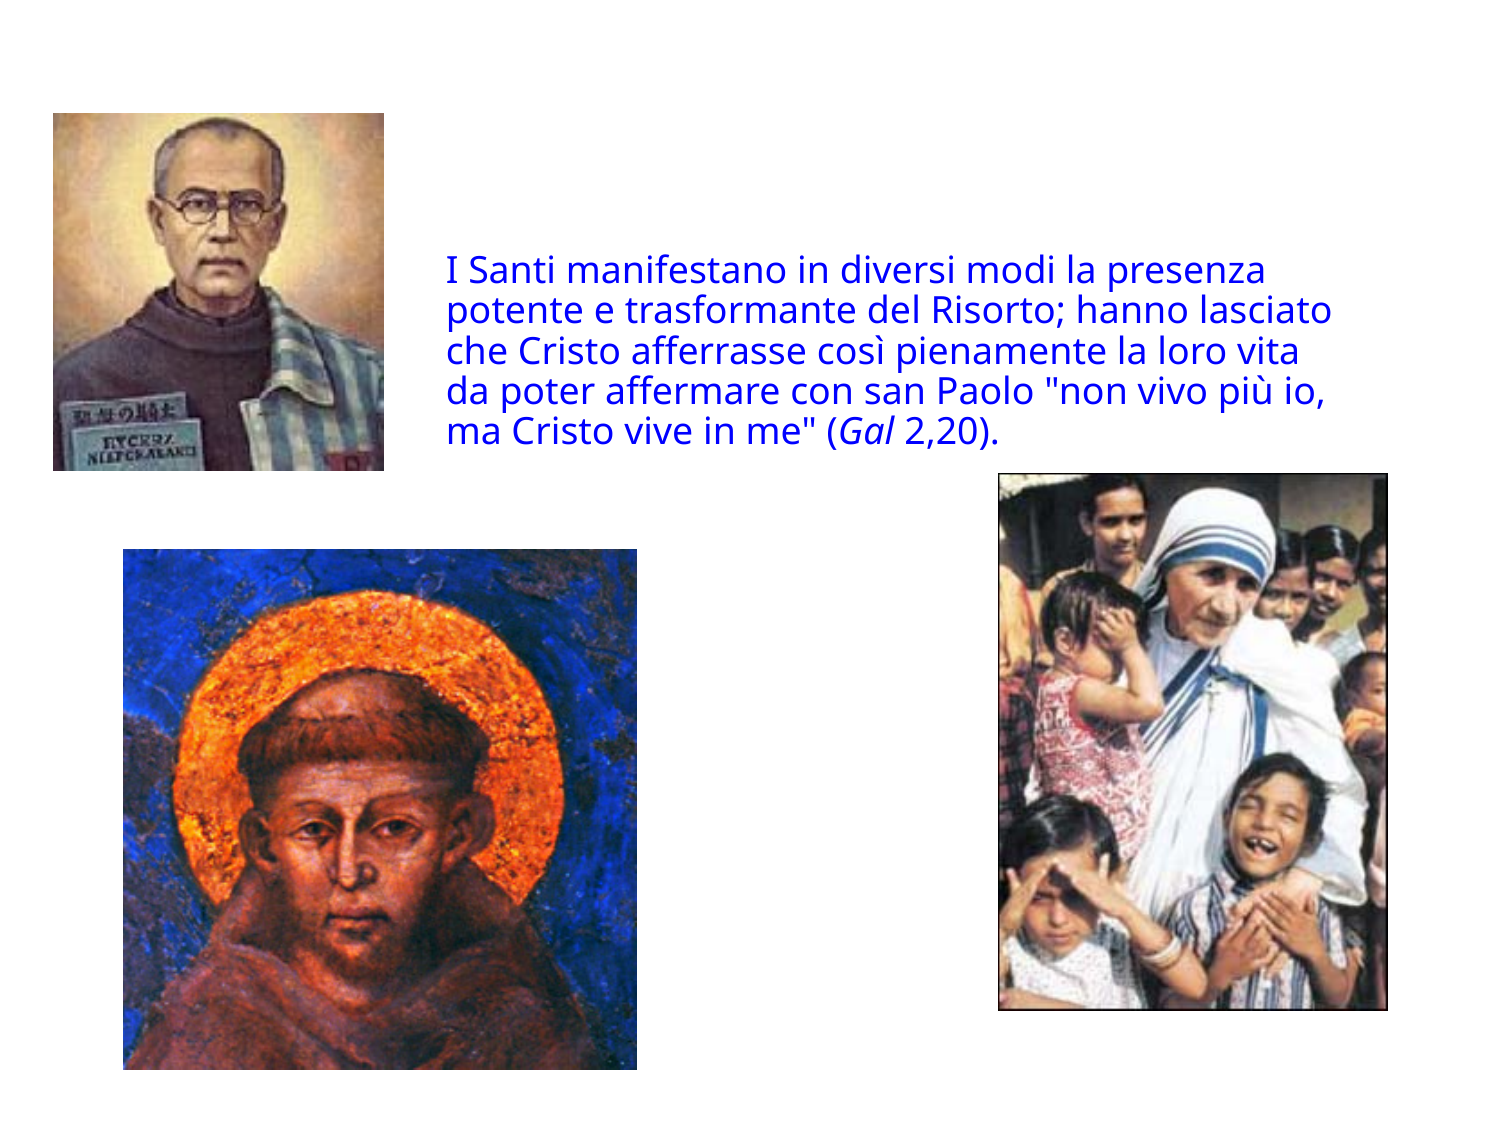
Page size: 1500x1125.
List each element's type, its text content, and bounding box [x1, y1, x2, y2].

picture [997, 473, 1388, 1011]
picture [52, 113, 385, 471]
text_box I Santi manifestano in diversi modi la presenza potente e trasformante del Risorto; hanno lasciato che Cristo afferrasse così pienamente la loro vita da poter affermare con san Paolo "non vivo più io, ma Cristo vive in me" (Gal 2,20). [430, 243, 1353, 461]
picture [123, 549, 638, 1071]
